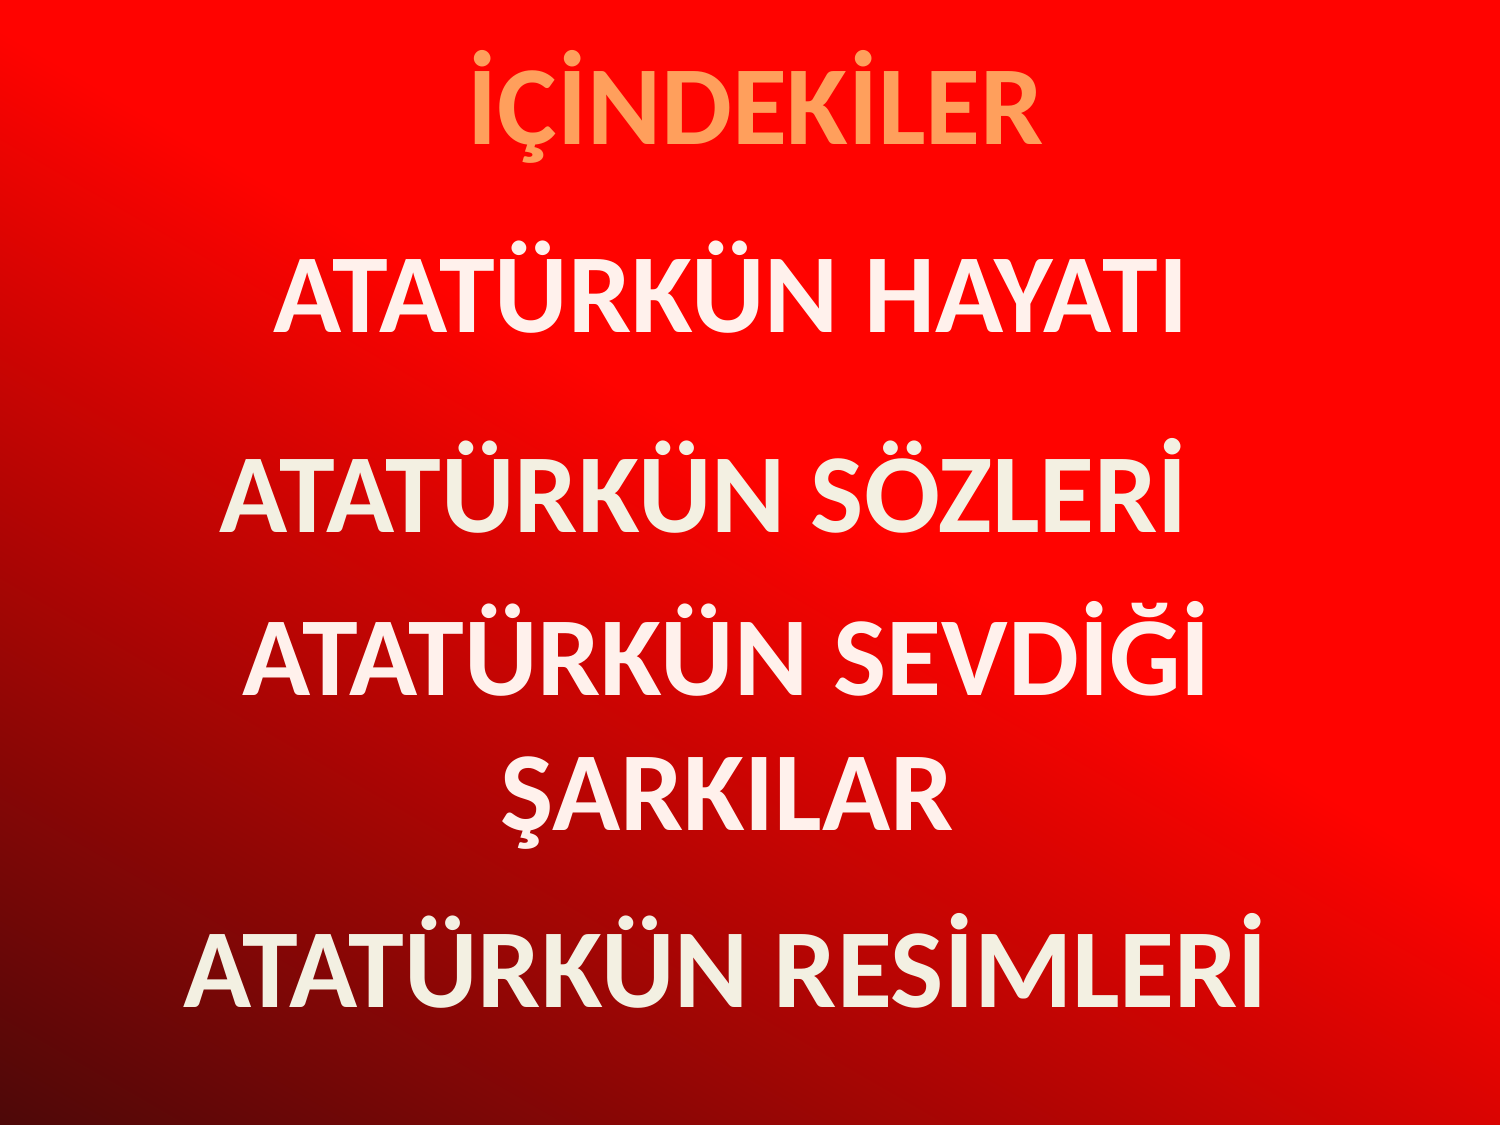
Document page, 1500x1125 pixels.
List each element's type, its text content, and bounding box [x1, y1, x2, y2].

text_box ATATÜRKÜN HAYATI [237, 212, 1225, 498]
text_box ATATÜRKÜN SEVDİĞİ ŞARKILAR [99, 574, 1355, 860]
text_box İÇİNDEKİLER [452, 24, 1060, 212]
text_box ATATÜRKÜN SÖZLERİ [204, 412, 1204, 574]
text_box ATATÜRKÜN RESİMLERİ [168, 887, 1284, 1038]
